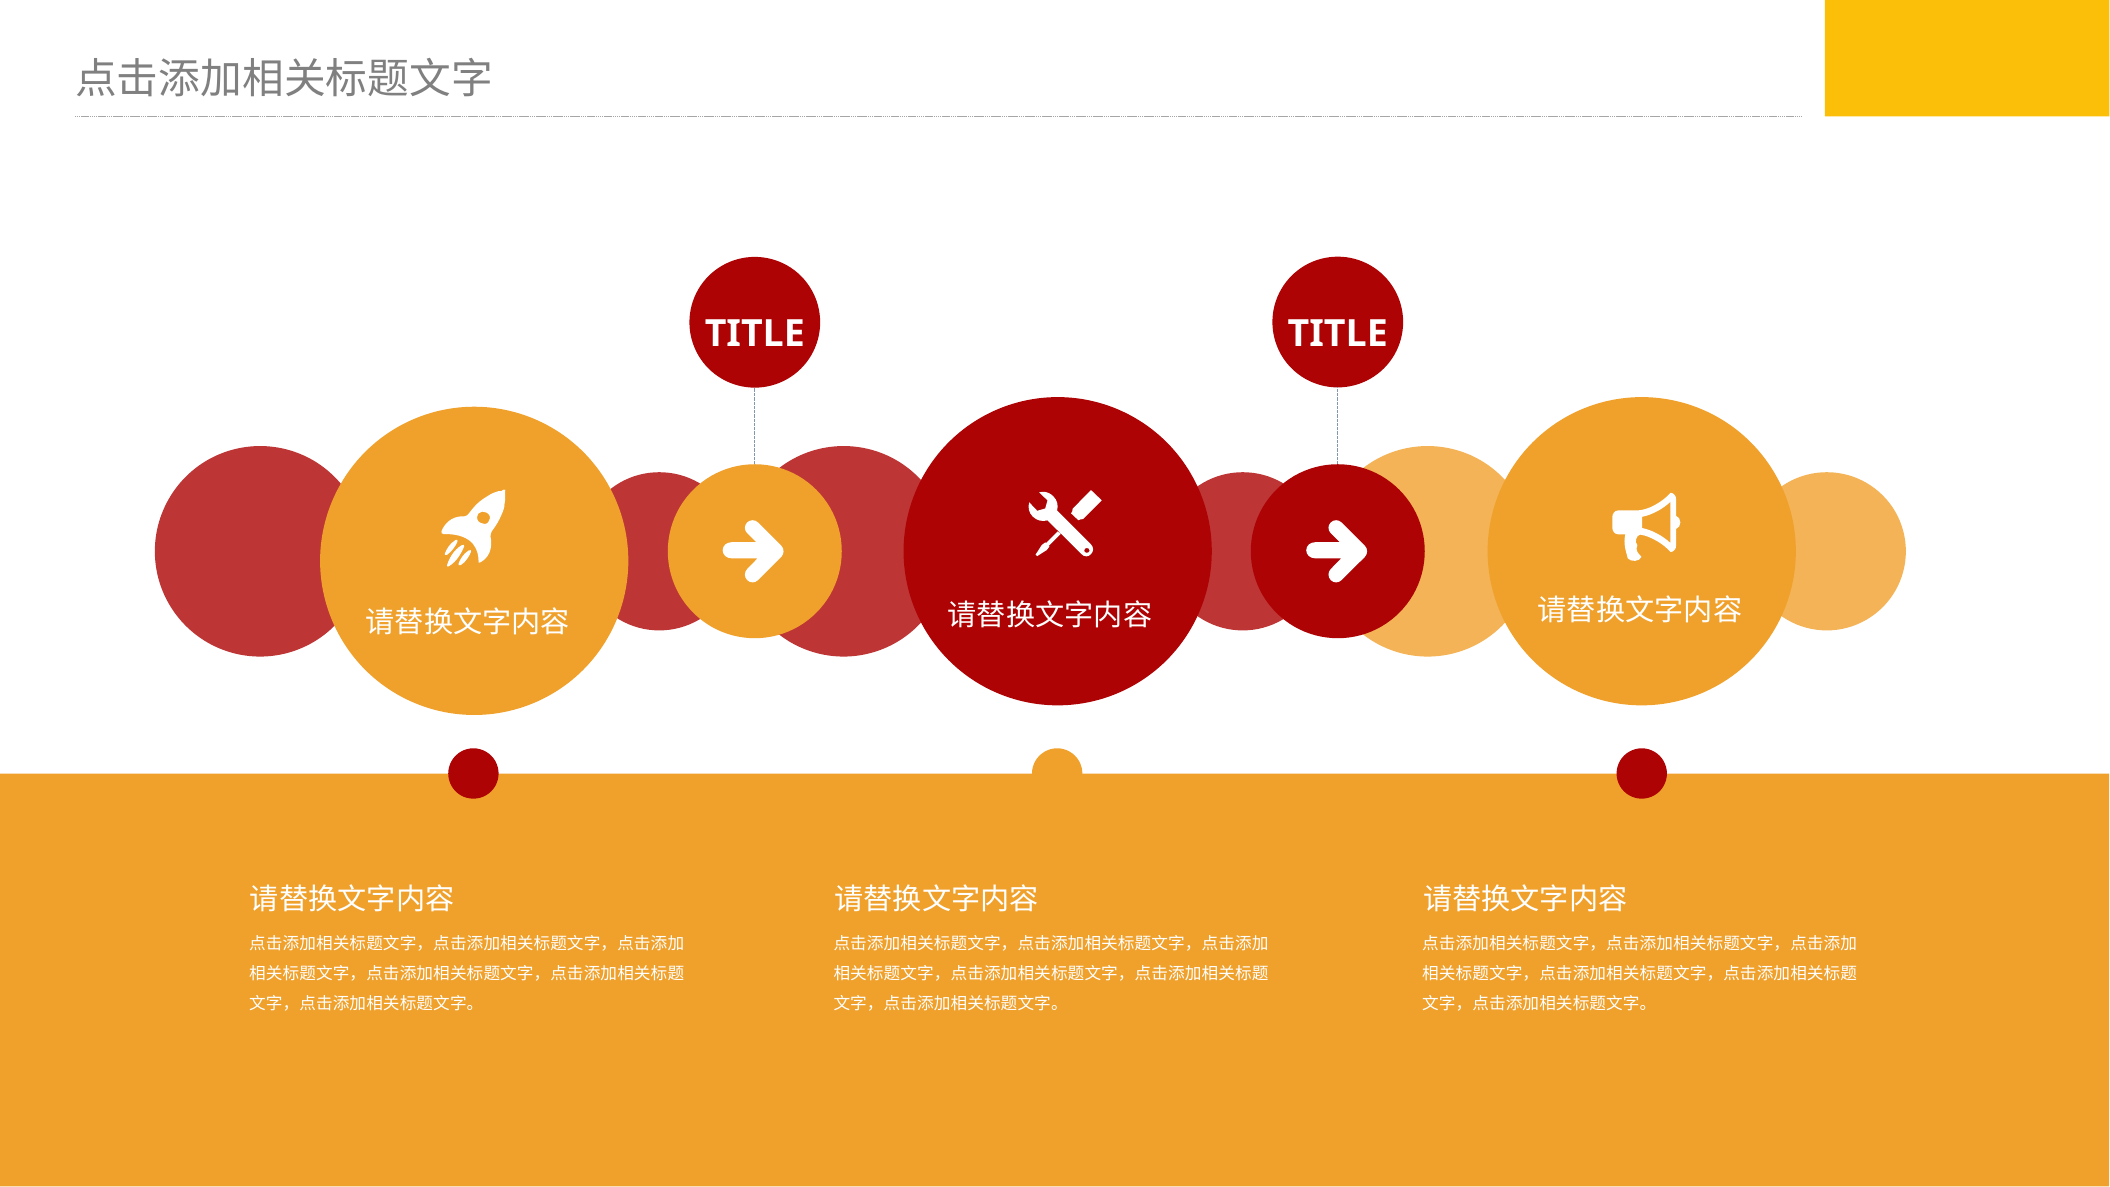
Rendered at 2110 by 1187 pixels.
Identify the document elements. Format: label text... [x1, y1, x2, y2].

text_box 请替换文字内容 [1408, 865, 1643, 923]
text_box [1615, 747, 1668, 800]
text_box 点击添加相关标题文字，点击添加相关标题文字，点击添加相关标题文字，点击添加相关标题文字，点击添加相关标题文字，点击添加相关标题文字。 [1407, 915, 1886, 1020]
text_box [0, 773, 2110, 1187]
text_box 点击添加相关标题文字 [59, 44, 563, 107]
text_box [154, 256, 1906, 716]
text_box 请替换文字内容 [235, 865, 470, 923]
text_box [447, 747, 500, 800]
text_box 点击添加相关标题文字，点击添加相关标题文字，点击添加相关标题文字，点击添加相关标题文字，点击添加相关标题文字，点击添加相关标题文字。 [234, 915, 713, 1020]
text_box 点击添加相关标题文字，点击添加相关标题文字，点击添加相关标题文字，点击添加相关标题文字，点击添加相关标题文字，点击添加相关标题文字。 [818, 915, 1297, 1020]
text_box [1030, 747, 1084, 800]
text_box 请替换文字内容 [819, 865, 1055, 923]
